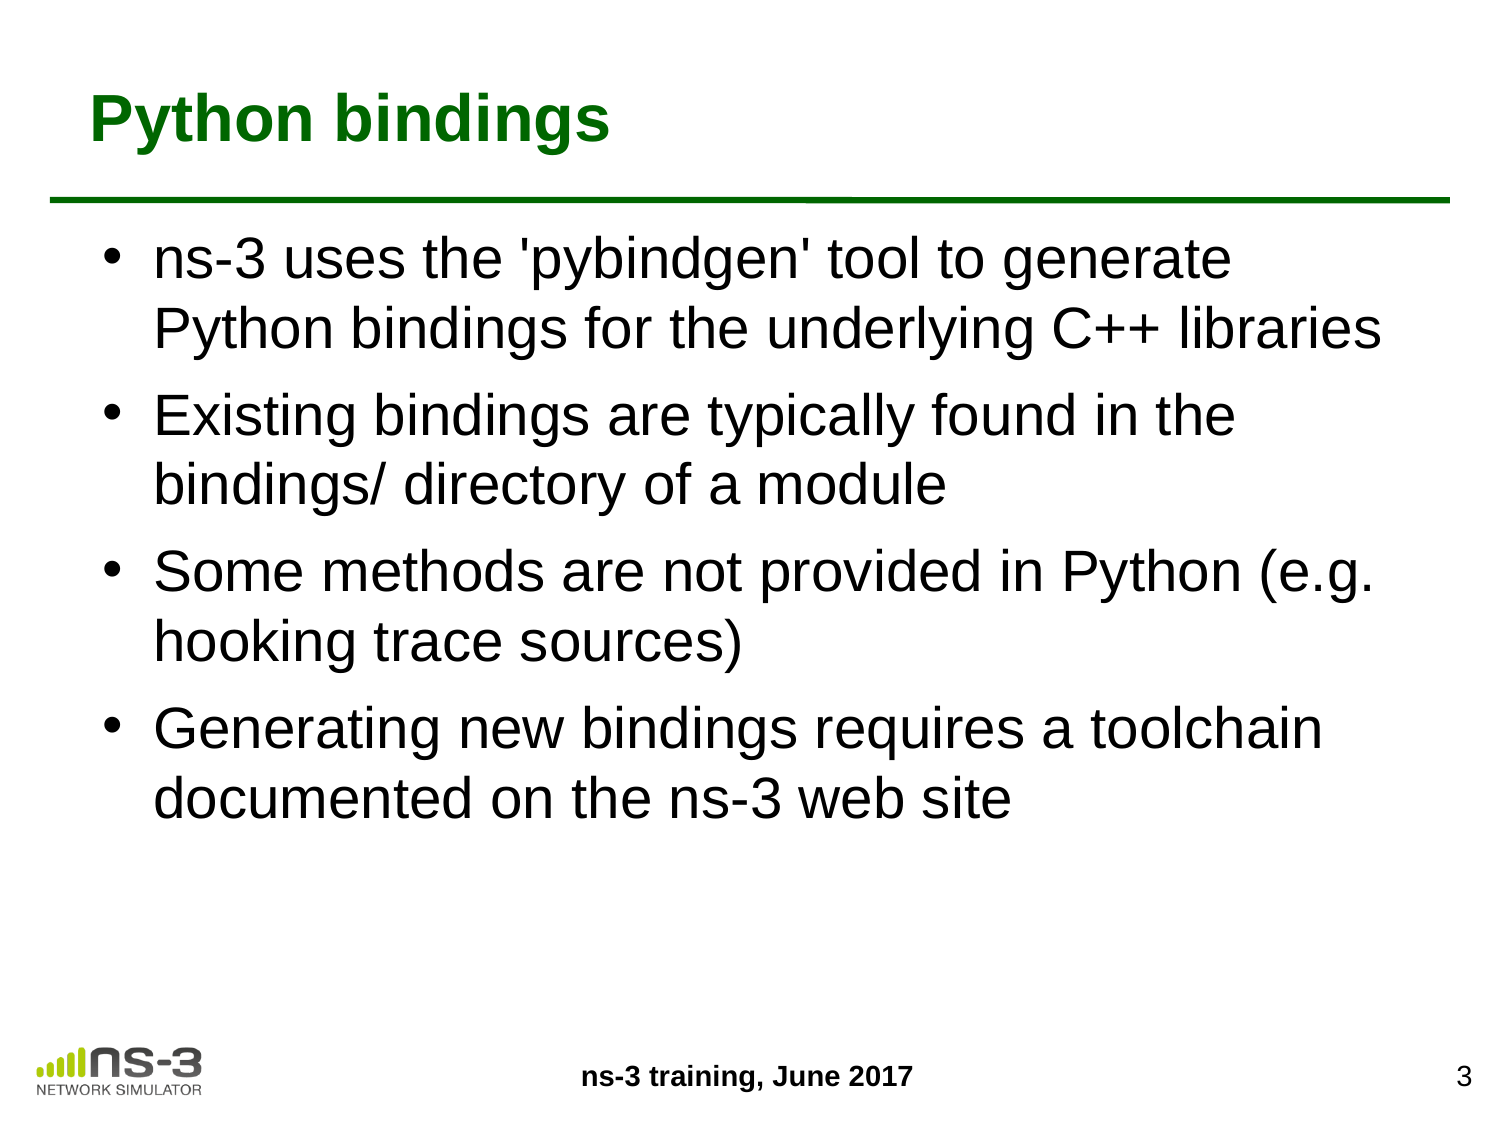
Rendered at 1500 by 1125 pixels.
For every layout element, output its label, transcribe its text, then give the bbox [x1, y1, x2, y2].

list ns-3 uses the 'pybindgen' tool to generate Python bindings for the underlying C++ libraries Existing bindings are typically found in the bindings/ directory of a module Some methods are not provided in Python (e.g. hooking trace sources) Generating new bindings requires a toolchain documented on the ns-3 web site [87, 212, 1433, 1012]
picture [24, 1017, 213, 1125]
title Python bindings [74, 44, 1421, 186]
slide_number 3 [1142, 1049, 1488, 1125]
footer ns-3 training, June 2017 [512, 1049, 983, 1125]
